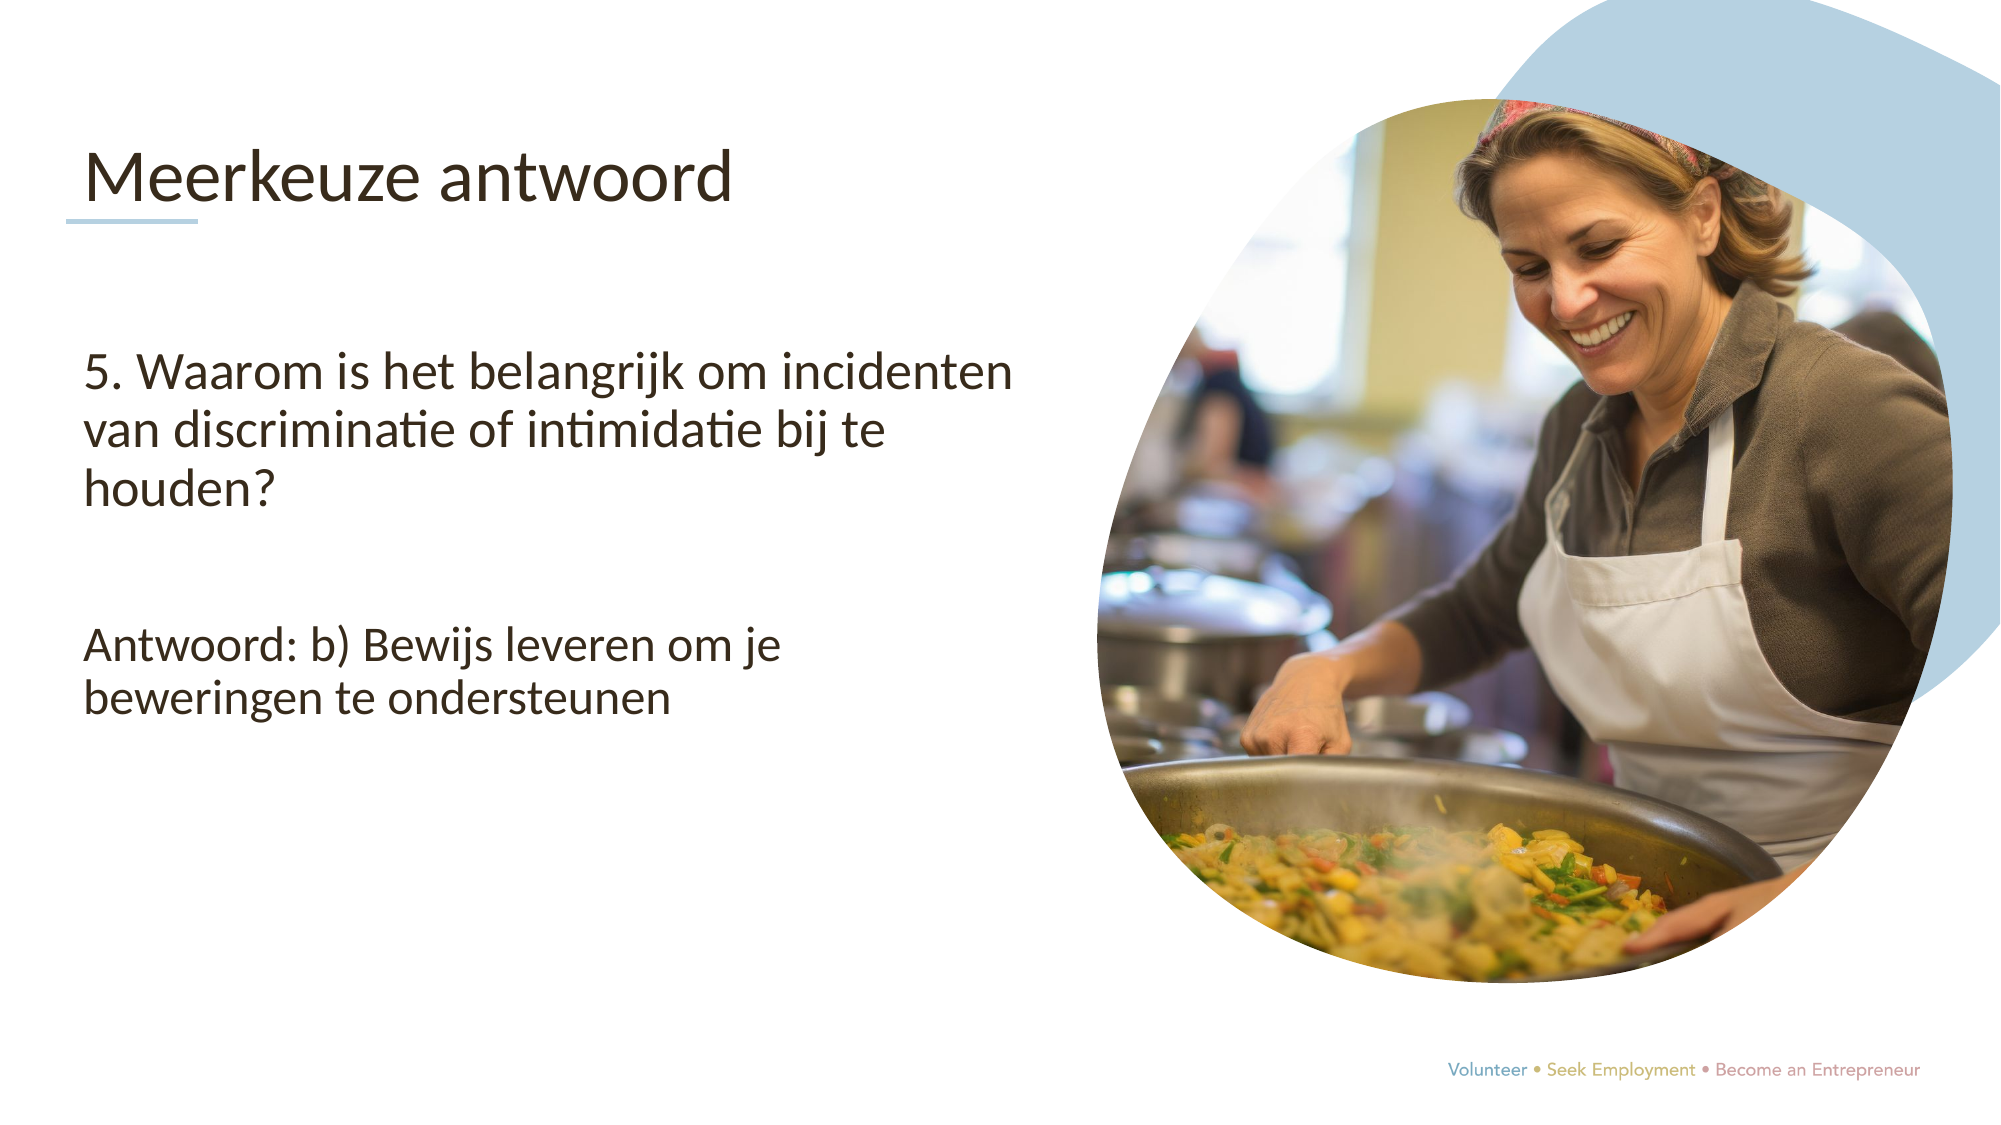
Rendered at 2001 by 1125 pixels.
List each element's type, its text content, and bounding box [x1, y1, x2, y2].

picture [1418, 1046, 1971, 1103]
text_box Meerkeuze antwoord [68, 129, 903, 356]
text_box 5. Waarom is het belangrijk om incidenten van discriminatie of intimidatie bij te houden? Antwoord: b) Bewijs leveren om je beweringen te ondersteunen [68, 335, 1035, 1125]
picture [1097, 99, 1953, 984]
